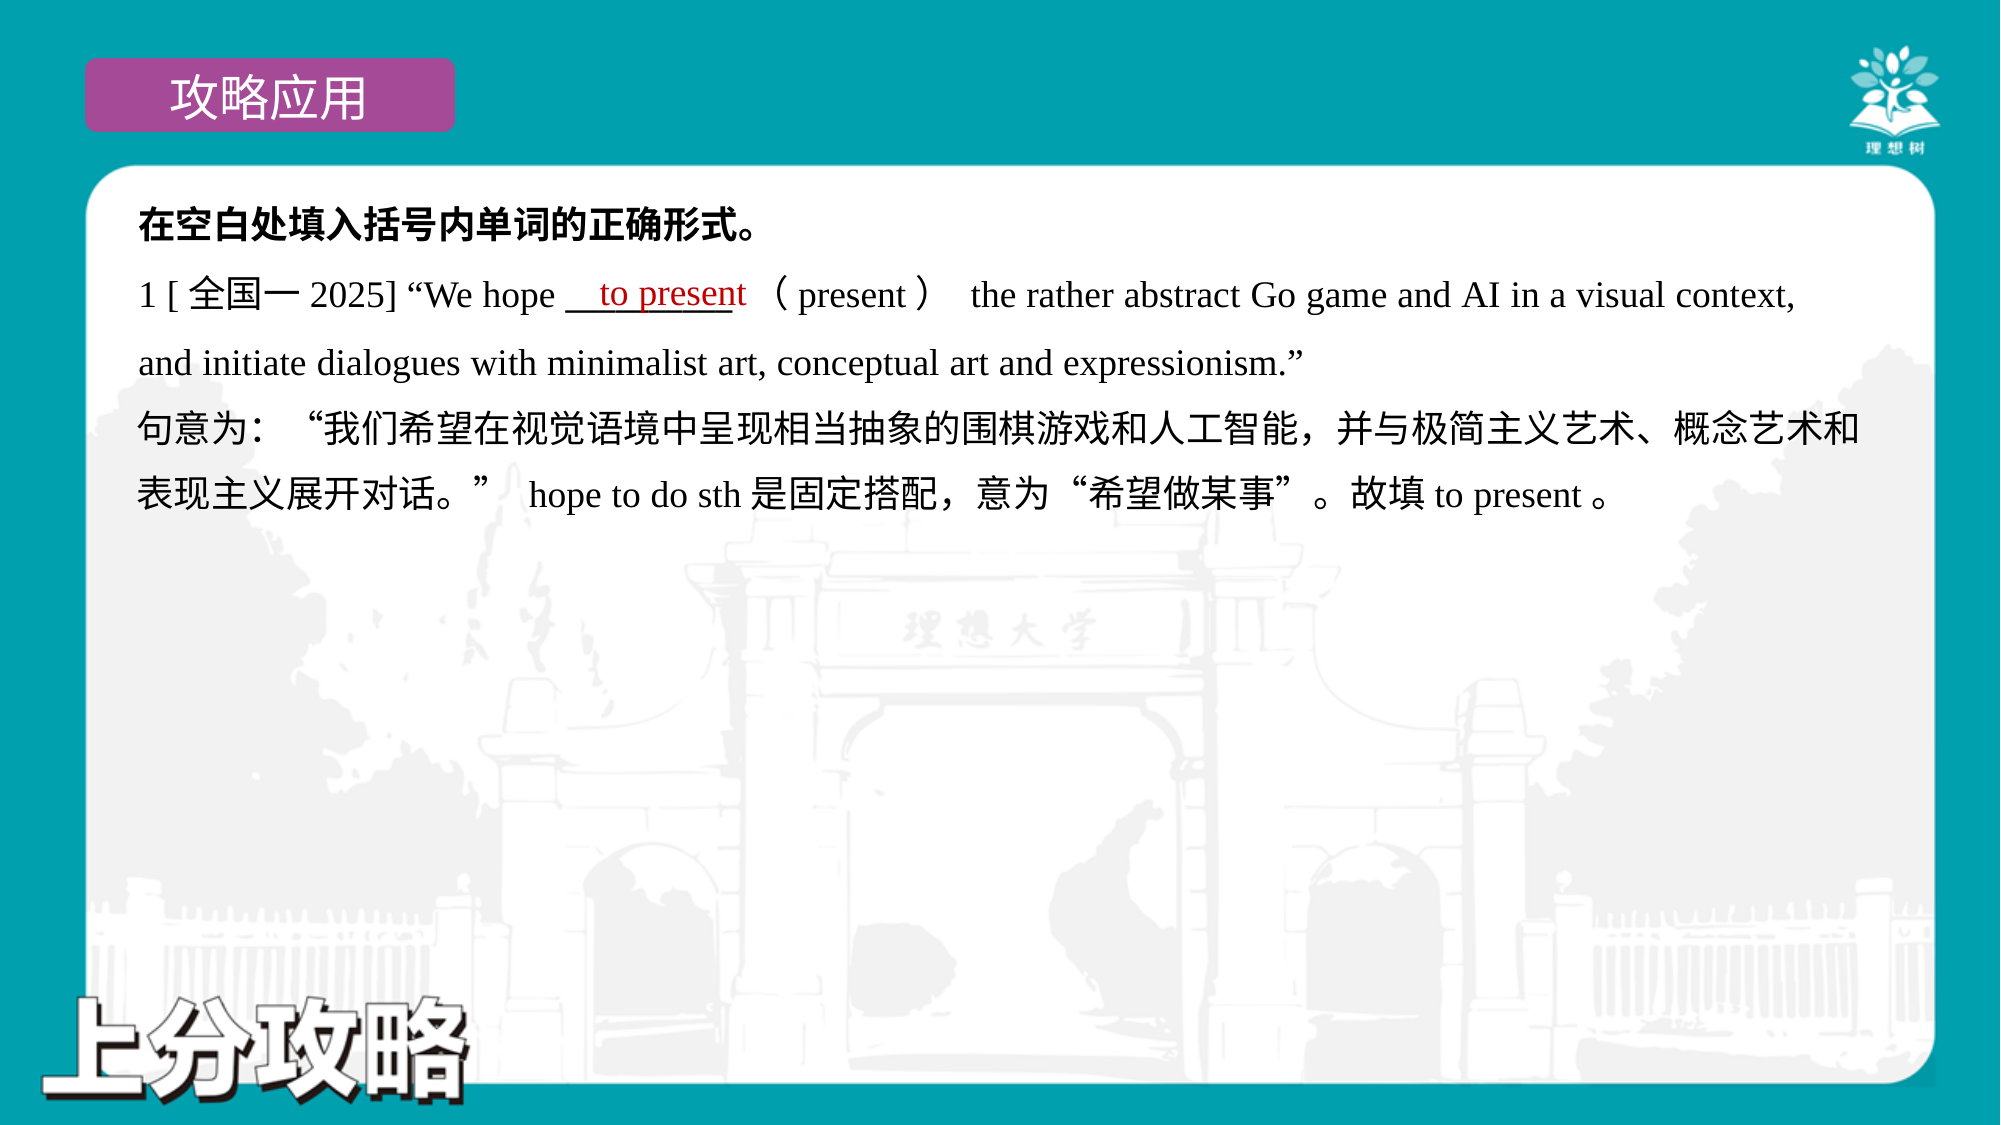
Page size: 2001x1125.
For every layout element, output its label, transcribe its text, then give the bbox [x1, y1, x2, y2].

text_box 在空白处填入括号内单词的正确形式。 1 [全国一2025] “We hope __________ （present） the rather abstract Go game and AI in a visual context, and initiate dialogues with minimalist art, conceptual art and expressionism.” [138, 177, 1867, 373]
text_box 句意为：“我们希望在视觉语境中呈现相当抽象的围棋游戏和人工智能，并与极简主义艺术、概念艺术和 表现主义展开对话。” hope to do sth是固定搭配，意为“希望做某事”。故填to present。 [136, 381, 1865, 508]
text_box to present [581, 244, 766, 305]
picture [0, 0, 2000, 1125]
